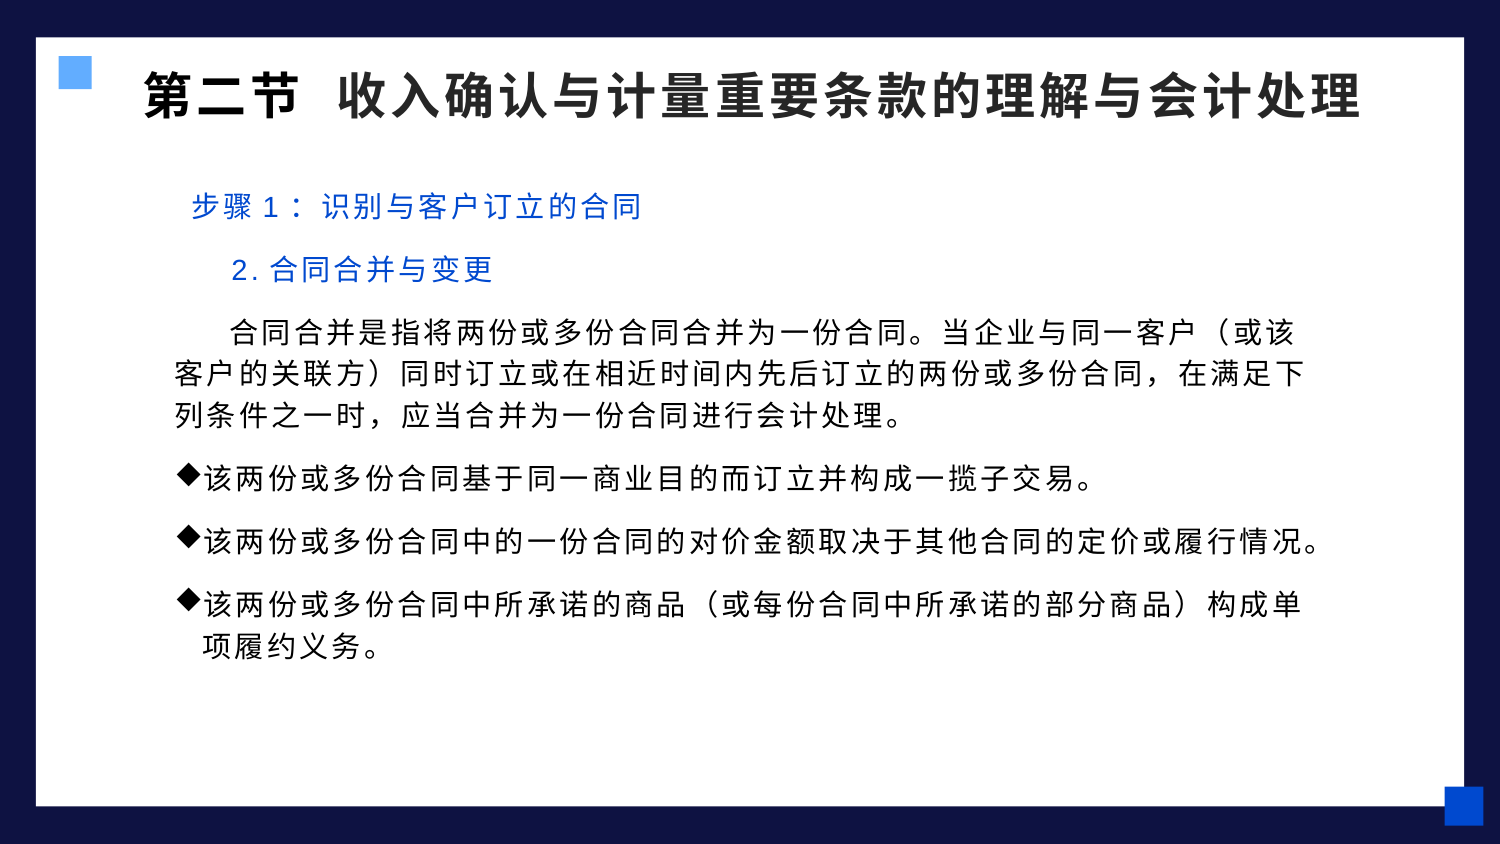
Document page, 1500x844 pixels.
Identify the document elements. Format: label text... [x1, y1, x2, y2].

list 步骤1：识别与客户订立的合同 2.合同合并与变更 合同合并是指将两份或多份合同合并为一份合同。当企业与同一客户（或该客户的关联方）同时订立或在相近时间内先后订立的两份或多份合同，在满足下列条件之一时，应当合并为一份合同进行会计处理。 该两份或多份合同基于同一商业目的而订立并构成一揽子交易。 该两份或多份合同中的一份合同的对价金额取决于其他合同的定价或履行情况。 该两份或多份合同中所承诺的商品（或每份合同中所承诺的部分商品）构成单项履约义务。 [157, 181, 1343, 606]
text_box 第二节 收入确认与计量重要条款的理解与会计处理 [99, 43, 1400, 133]
